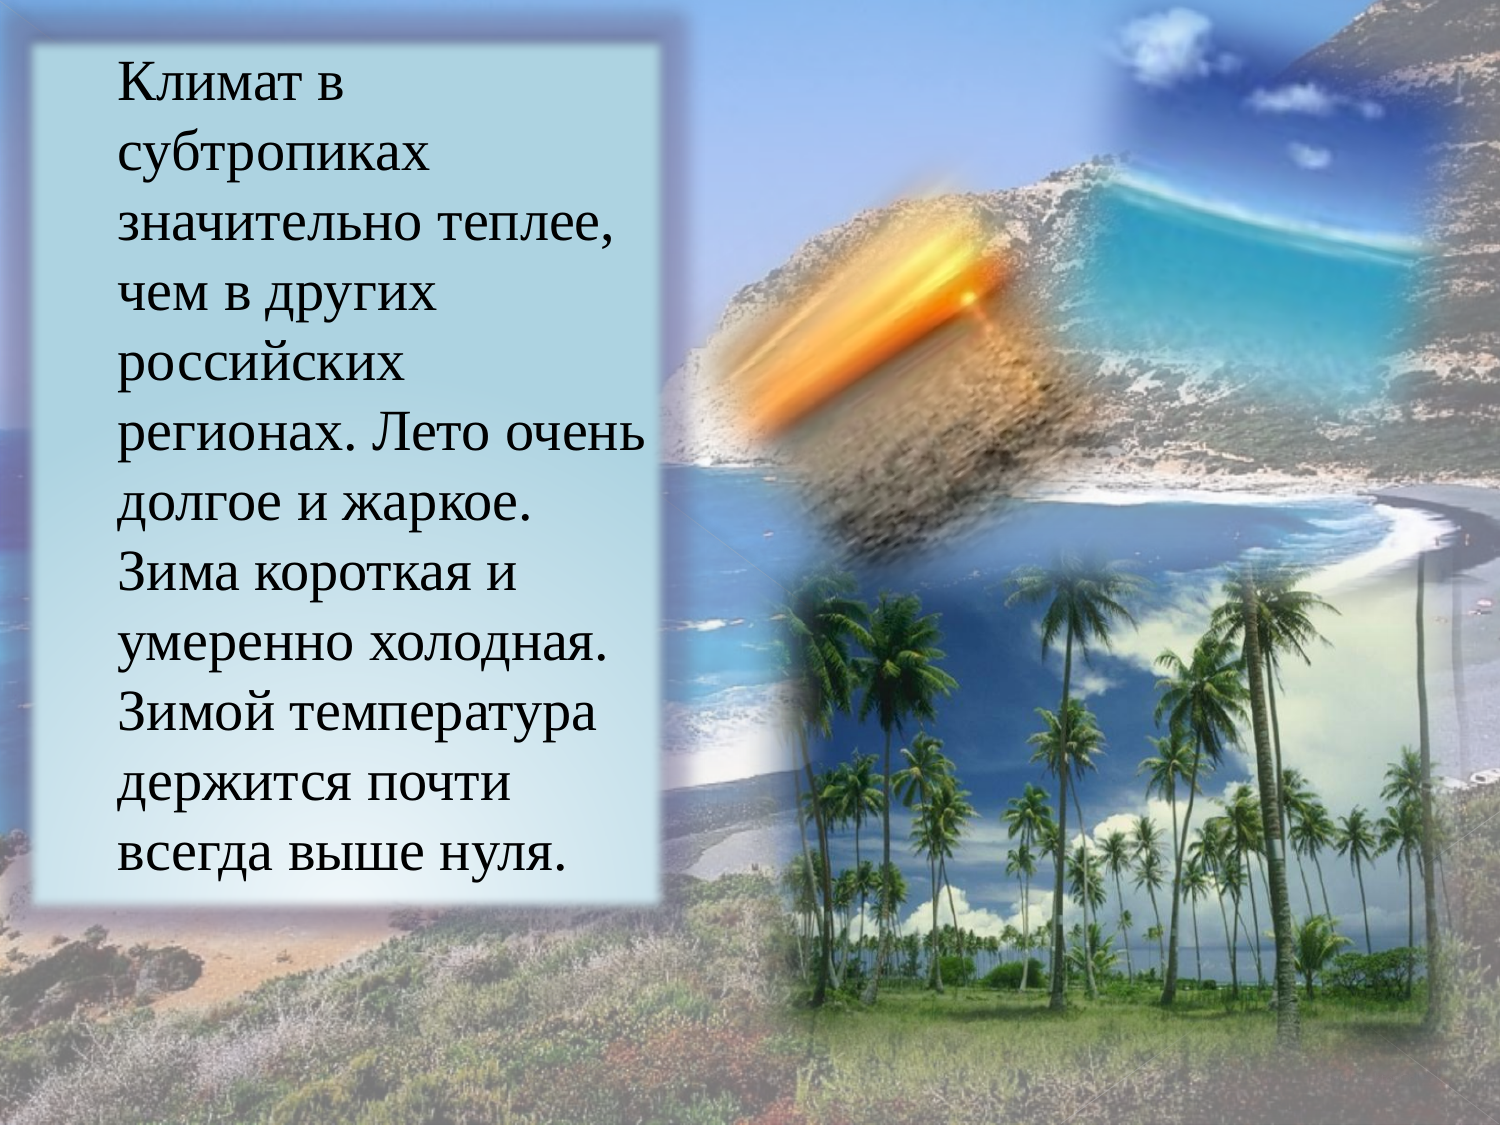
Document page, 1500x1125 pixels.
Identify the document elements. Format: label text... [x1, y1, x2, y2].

text_box Климат в субтропиках значительно теплее, чем в других российских регионах. Лето очень долгое и жаркое. Зима короткая и умеренно холодная. Зимой температура держится почти всегда выше нуля. [39, 51, 653, 898]
picture [682, 0, 1492, 1088]
